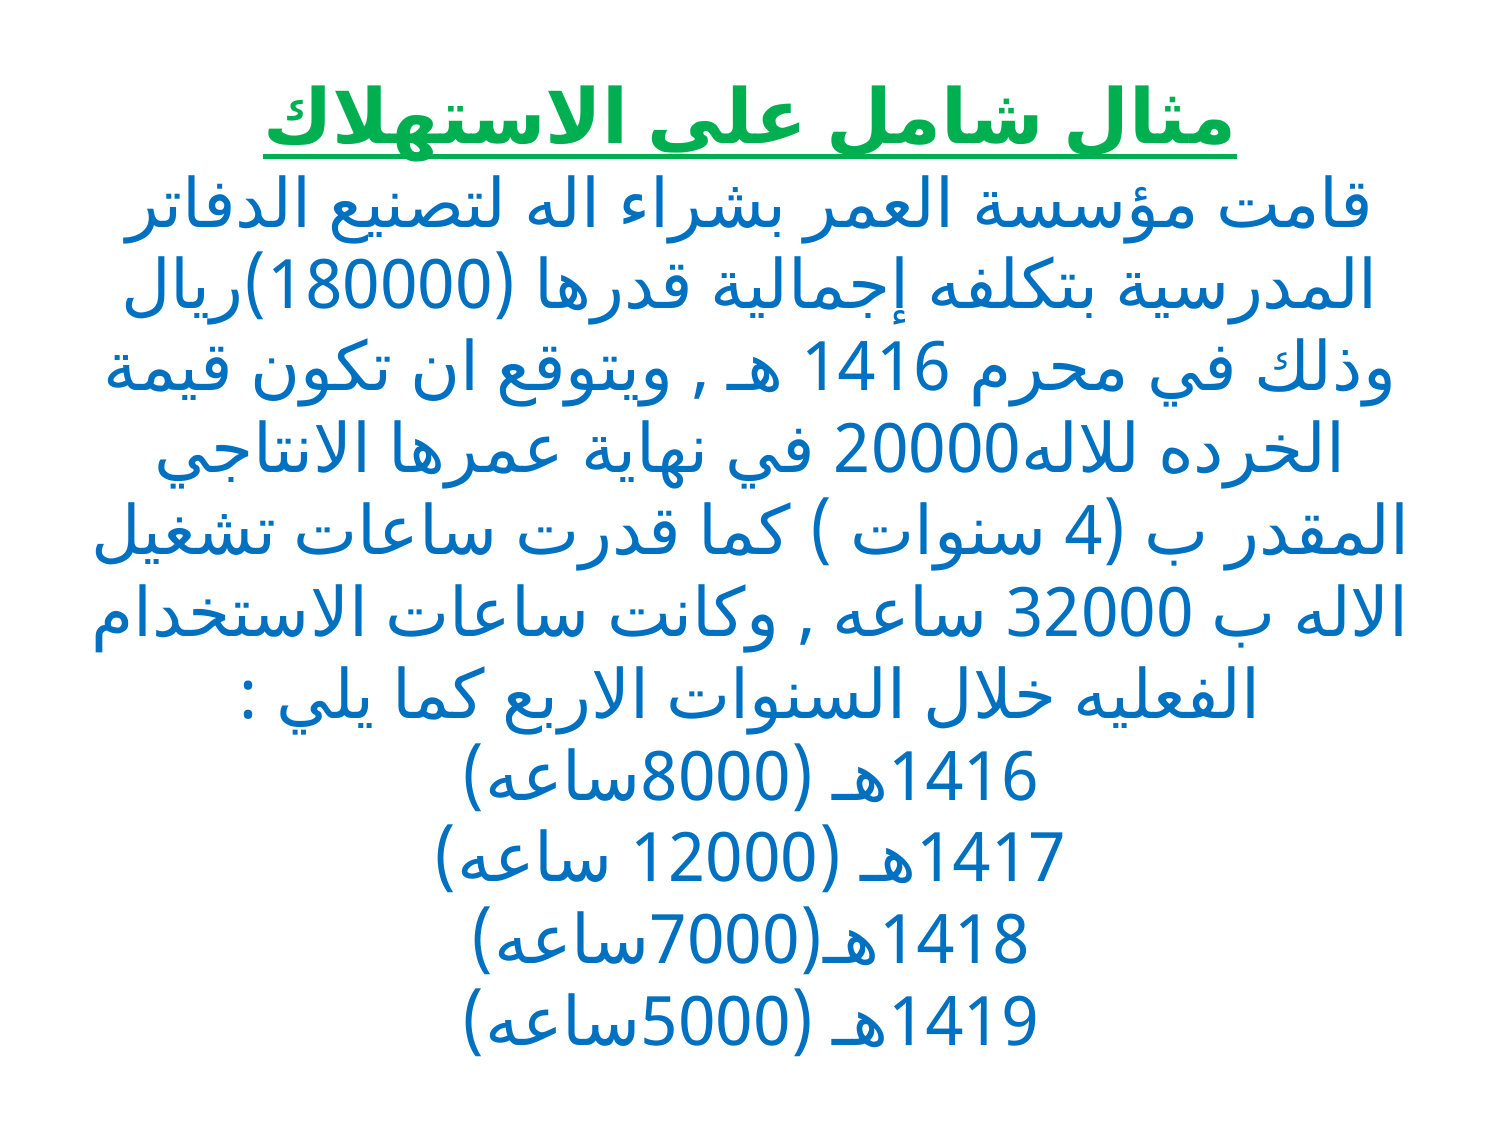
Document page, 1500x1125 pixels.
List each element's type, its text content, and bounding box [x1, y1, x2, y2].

title مثال شامل على الاستهلاك قامت مؤسسة العمر بشراء اله لتصنيع الدفاتر المدرسية بتكلفه إجمالية قدرها (180000)ريال وذلك في محرم 1416 هـ , ويتوقع ان تكون قيمة الخرده للاله20000 في نهاية عمرها الانتاجي المقدر ب (4 سنوات ) كما قدرت ساعات تشغيل الاله ب 32000 ساعه , وكانت ساعات الاستخدام الفعليه خلال السنوات الاربع كما يلي : 1416هـ (8000ساعه) 1417هـ (12000 ساعه) 1418هـ(7000ساعه) 1419هـ (5000ساعه) [75, 45, 1425, 1083]
